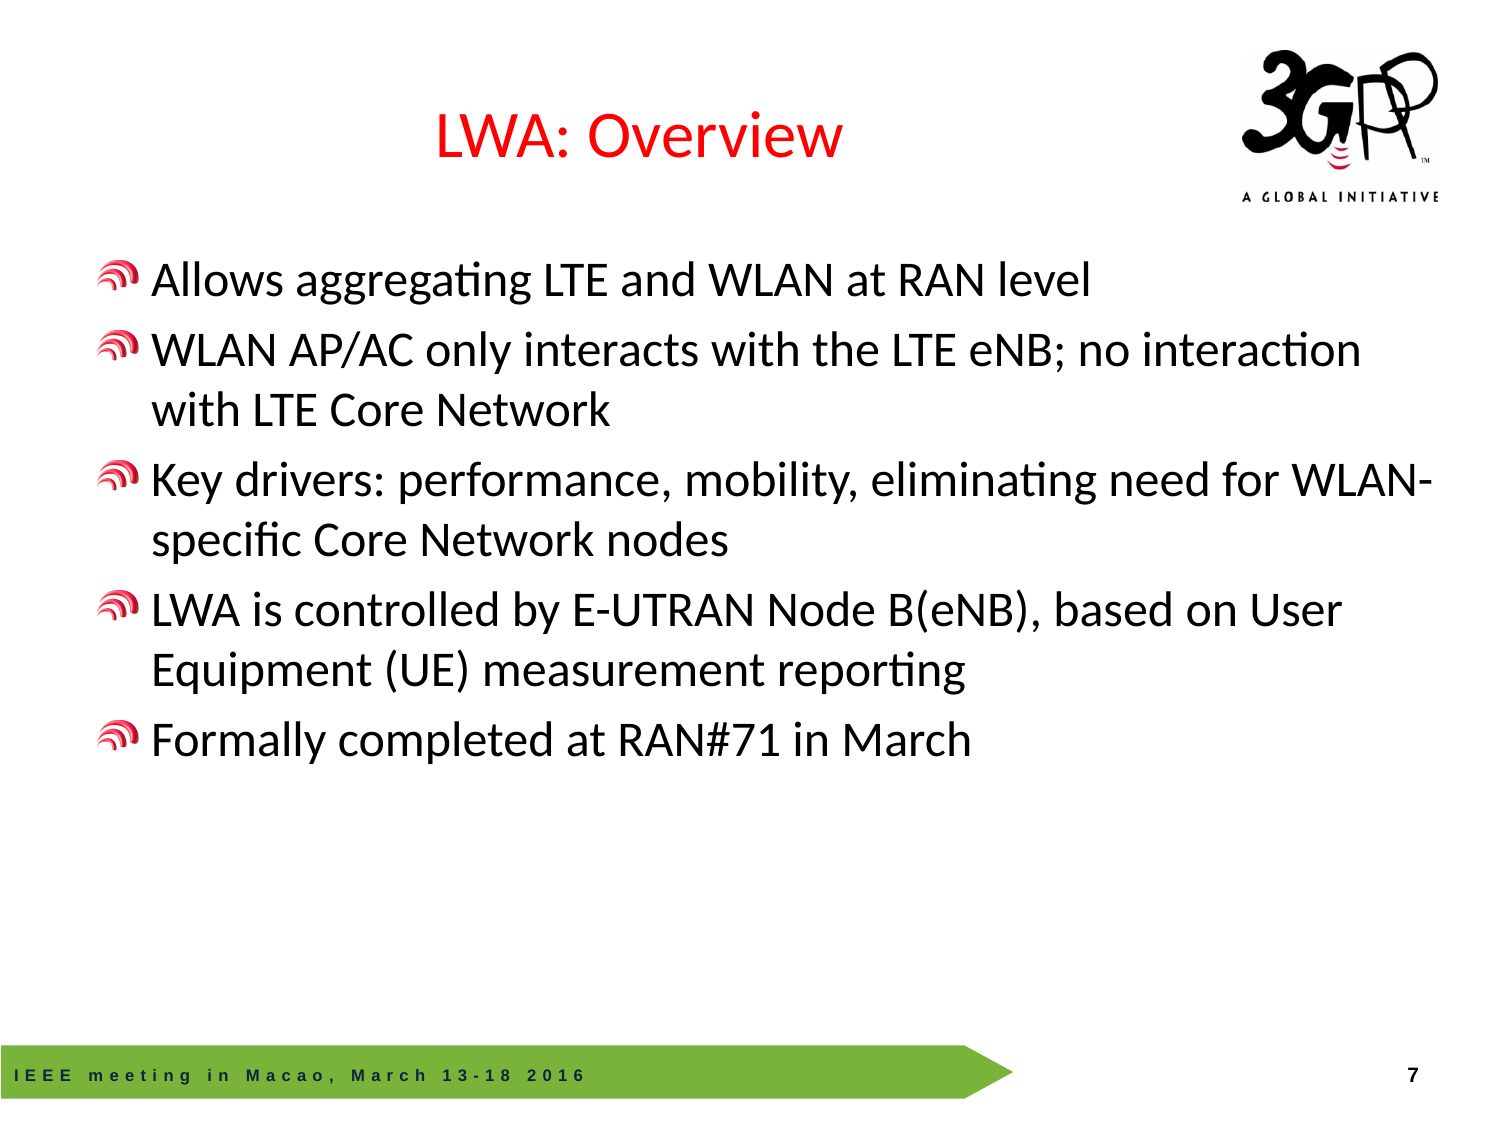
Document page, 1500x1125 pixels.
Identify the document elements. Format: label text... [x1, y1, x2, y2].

picture [94, 718, 130, 754]
picture [94, 258, 130, 294]
title LWA: Overview [80, 37, 1201, 225]
picture [94, 328, 130, 364]
picture [94, 458, 130, 494]
picture [94, 588, 130, 624]
list Allows aggregating LTE and WLAN at RAN level WLAN AP/AC only interacts with the LTE eNB; no interaction with LTE Core Network Key drivers: performance, mobility, eliminating need for WLAN-specific Core Network nodes LWA is controlled by E-UTRAN Node B(eNB), based on User Equipment (UE) measurement reporting Formally completed at RAN#71 in March [79, 238, 1456, 1031]
picture [1242, 50, 1438, 202]
